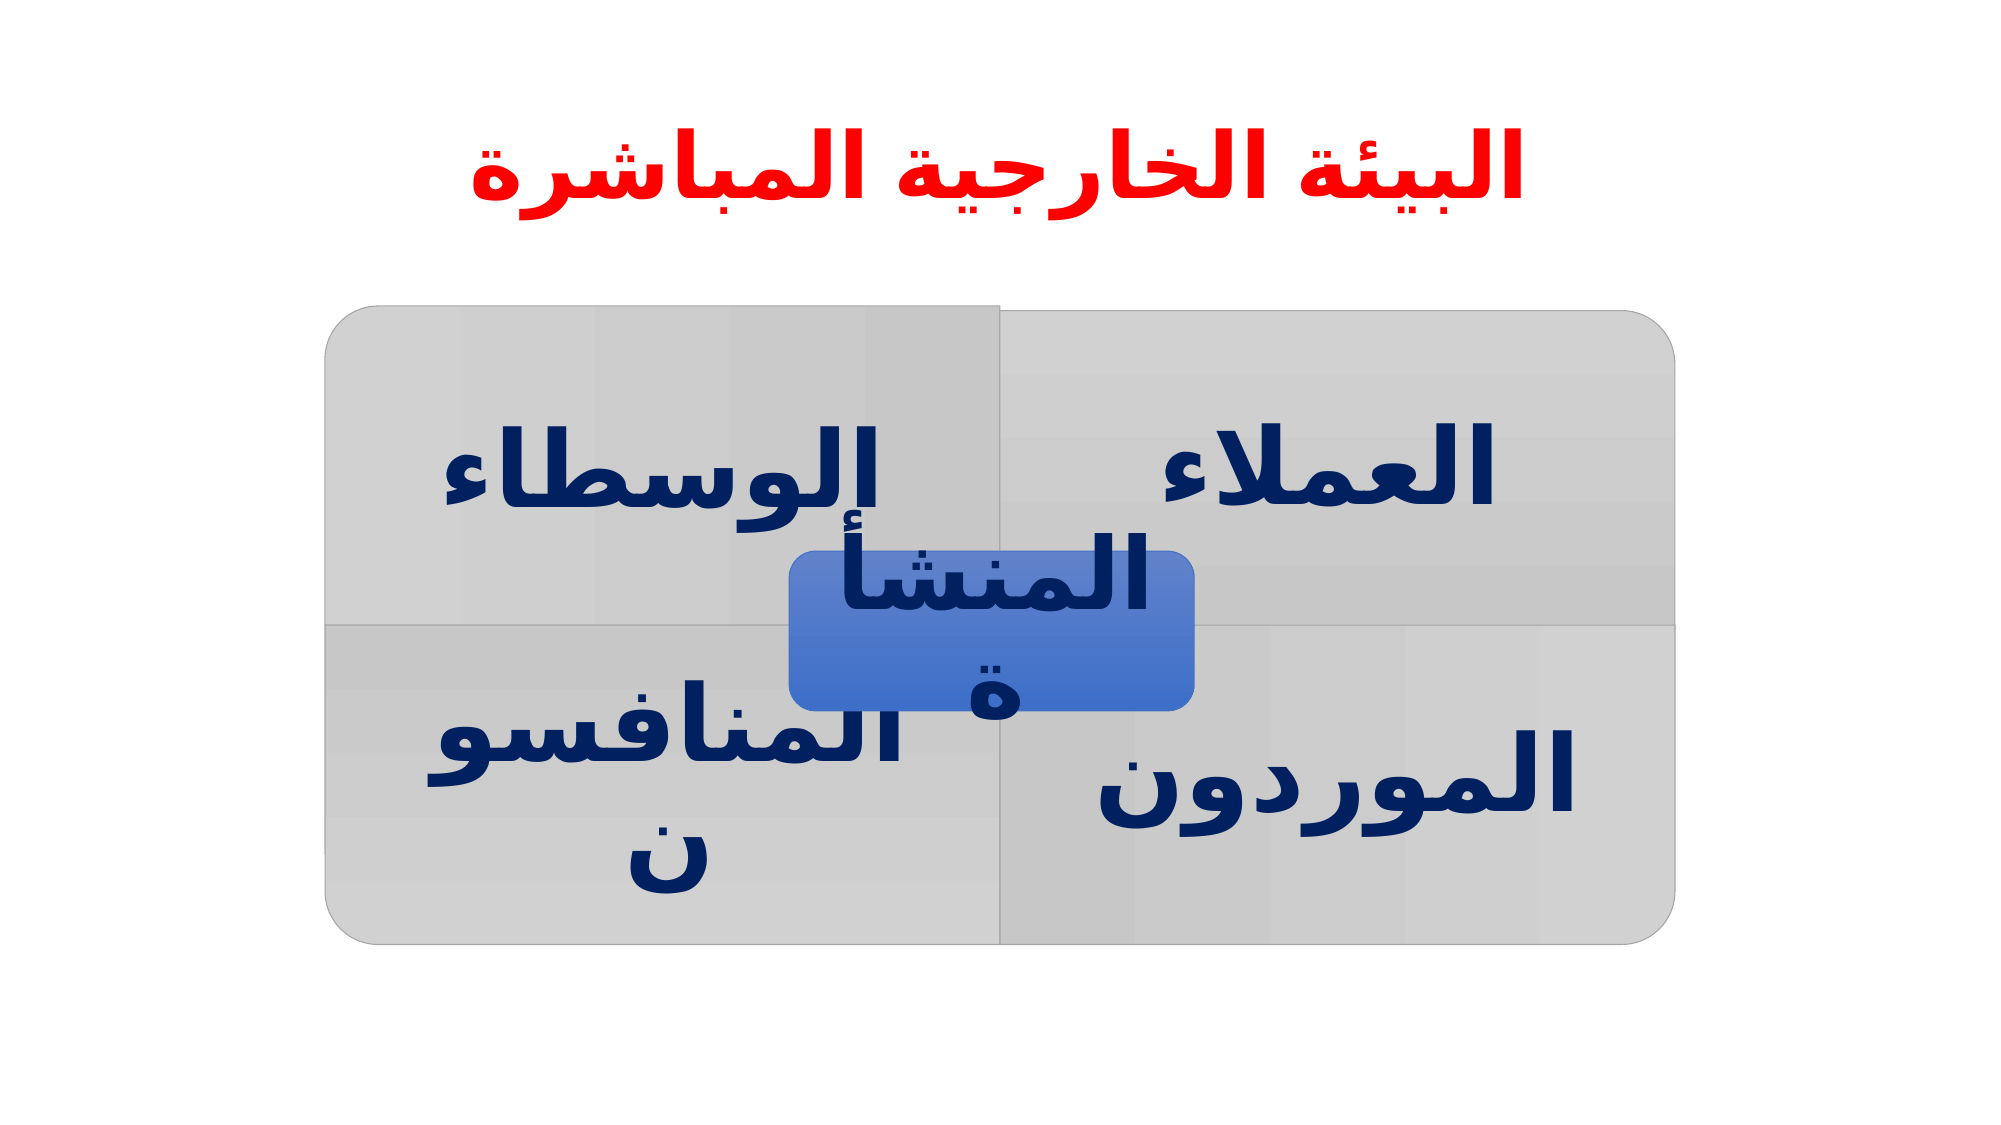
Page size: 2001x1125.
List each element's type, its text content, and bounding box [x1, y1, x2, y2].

title البيئة الخارجية المباشرة [137, 59, 1863, 278]
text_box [324, 305, 1675, 945]
